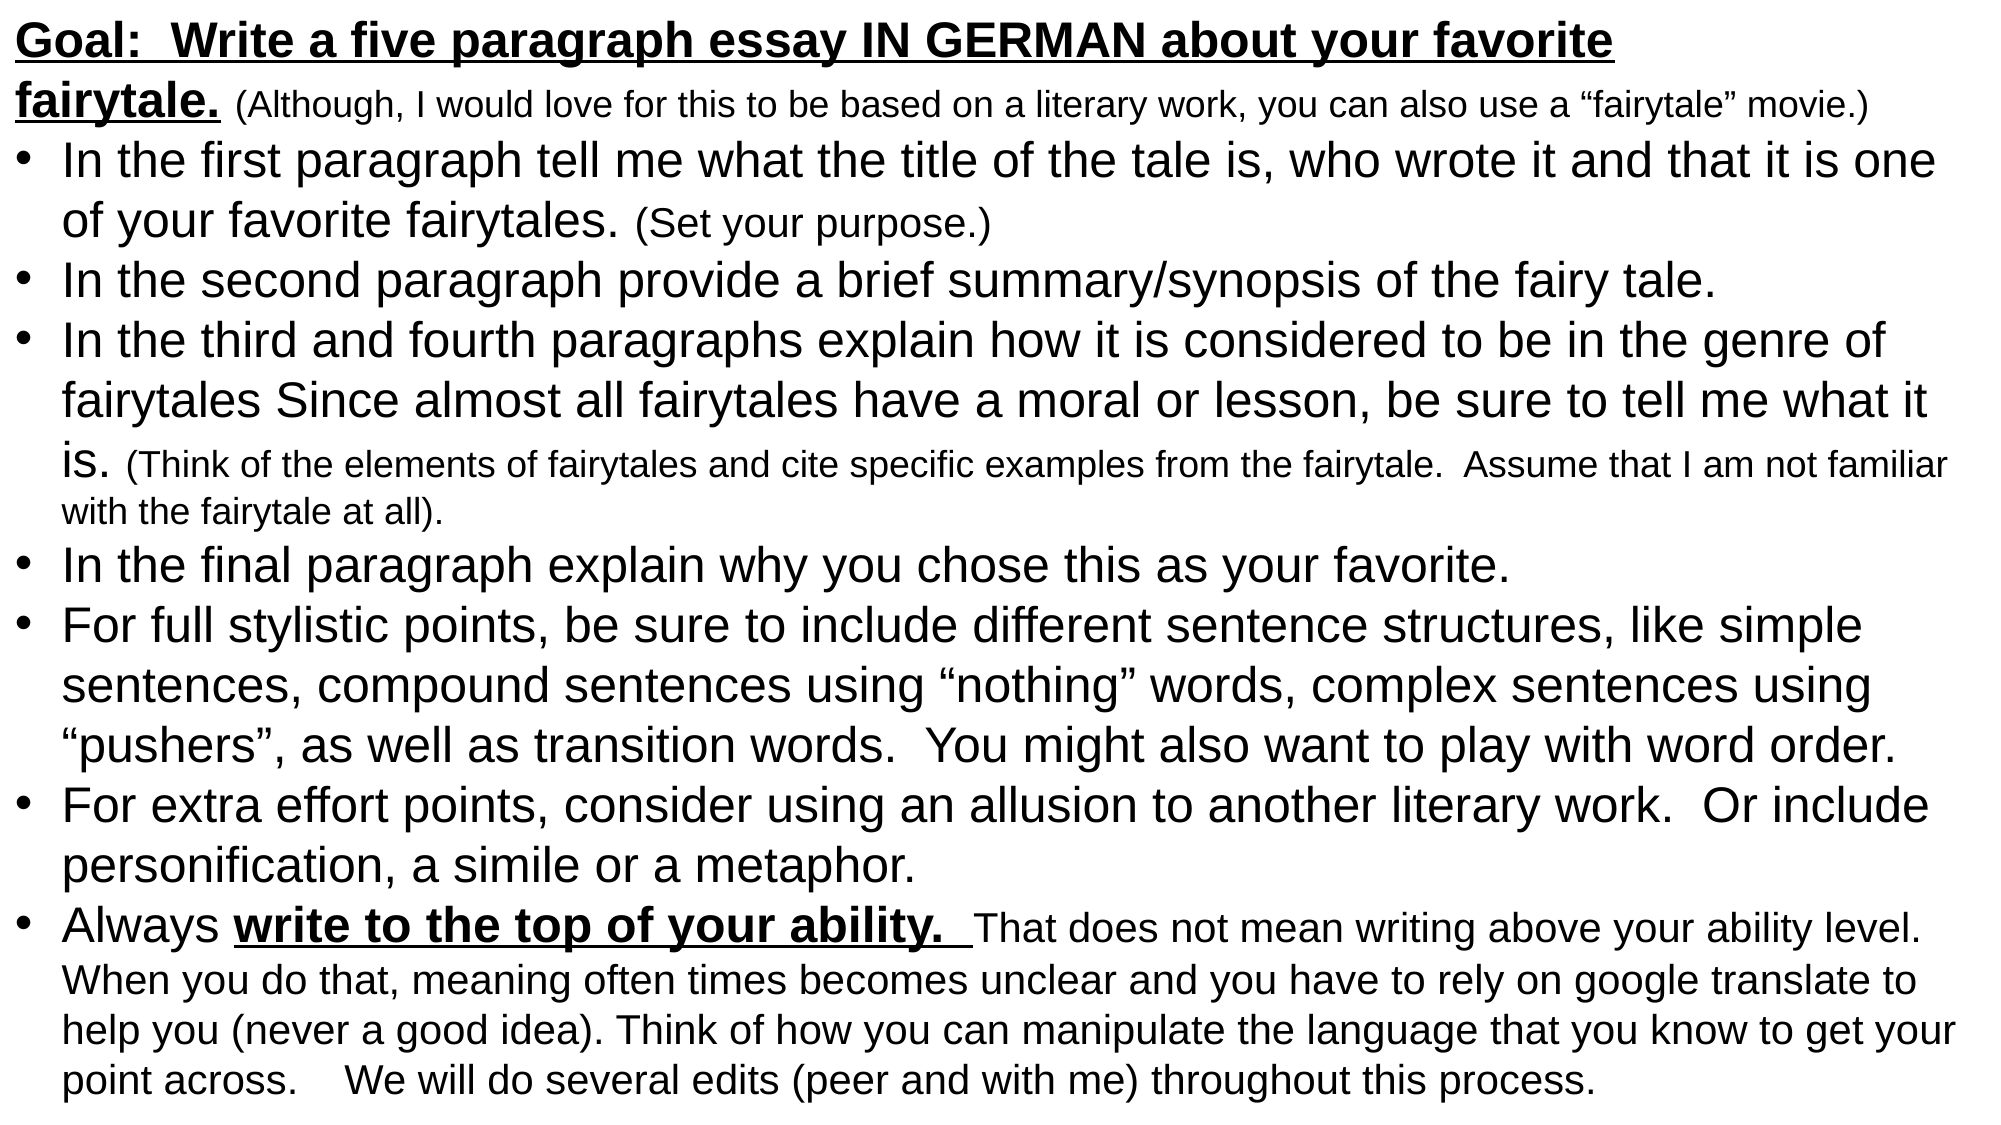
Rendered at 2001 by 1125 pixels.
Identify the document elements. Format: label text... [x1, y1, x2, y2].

text_box Goal: Write a five paragraph essay IN GERMAN about your favorite fairytale. (Although, I would love for this to be based on a literary work, you can also use a “fairytale” movie.) In the first paragraph tell me what the title of the tale is, who wrote it and that it is one of your favorite fairytales. (Set your purpose.) In the second paragraph provide a brief summary/synopsis of the fairy tale. In the third and fourth paragraphs explain how it is considered to be in the genre of fairytales Since almost all fairytales have a moral or lesson, be sure to tell me what it is. (Think of the elements of fairytales and cite specific examples from the fairytale. Assume that I am not familiar with the fairytale at all). In the final paragraph explain why you chose this as your favorite. For full stylistic points, be sure to include different sentence structures, like simple sentences, compound sentences using “nothing” words, complex sentences using “pushers”, as well as transition words. You might also want to play with word order. For extra effort points, consider using an allusion to another literary work. Or include personification, a simile or a metaphor. Always write to the top of your ability. That does not mean writing above your ability level. When you do that, meaning often times becomes unclear and you have to rely on google translate to help you (never a good idea). Think of how you can manipulate the language that you know to get your point across. We will do several edits (peer and with me) throughout this process. [0, 0, 2000, 1110]
